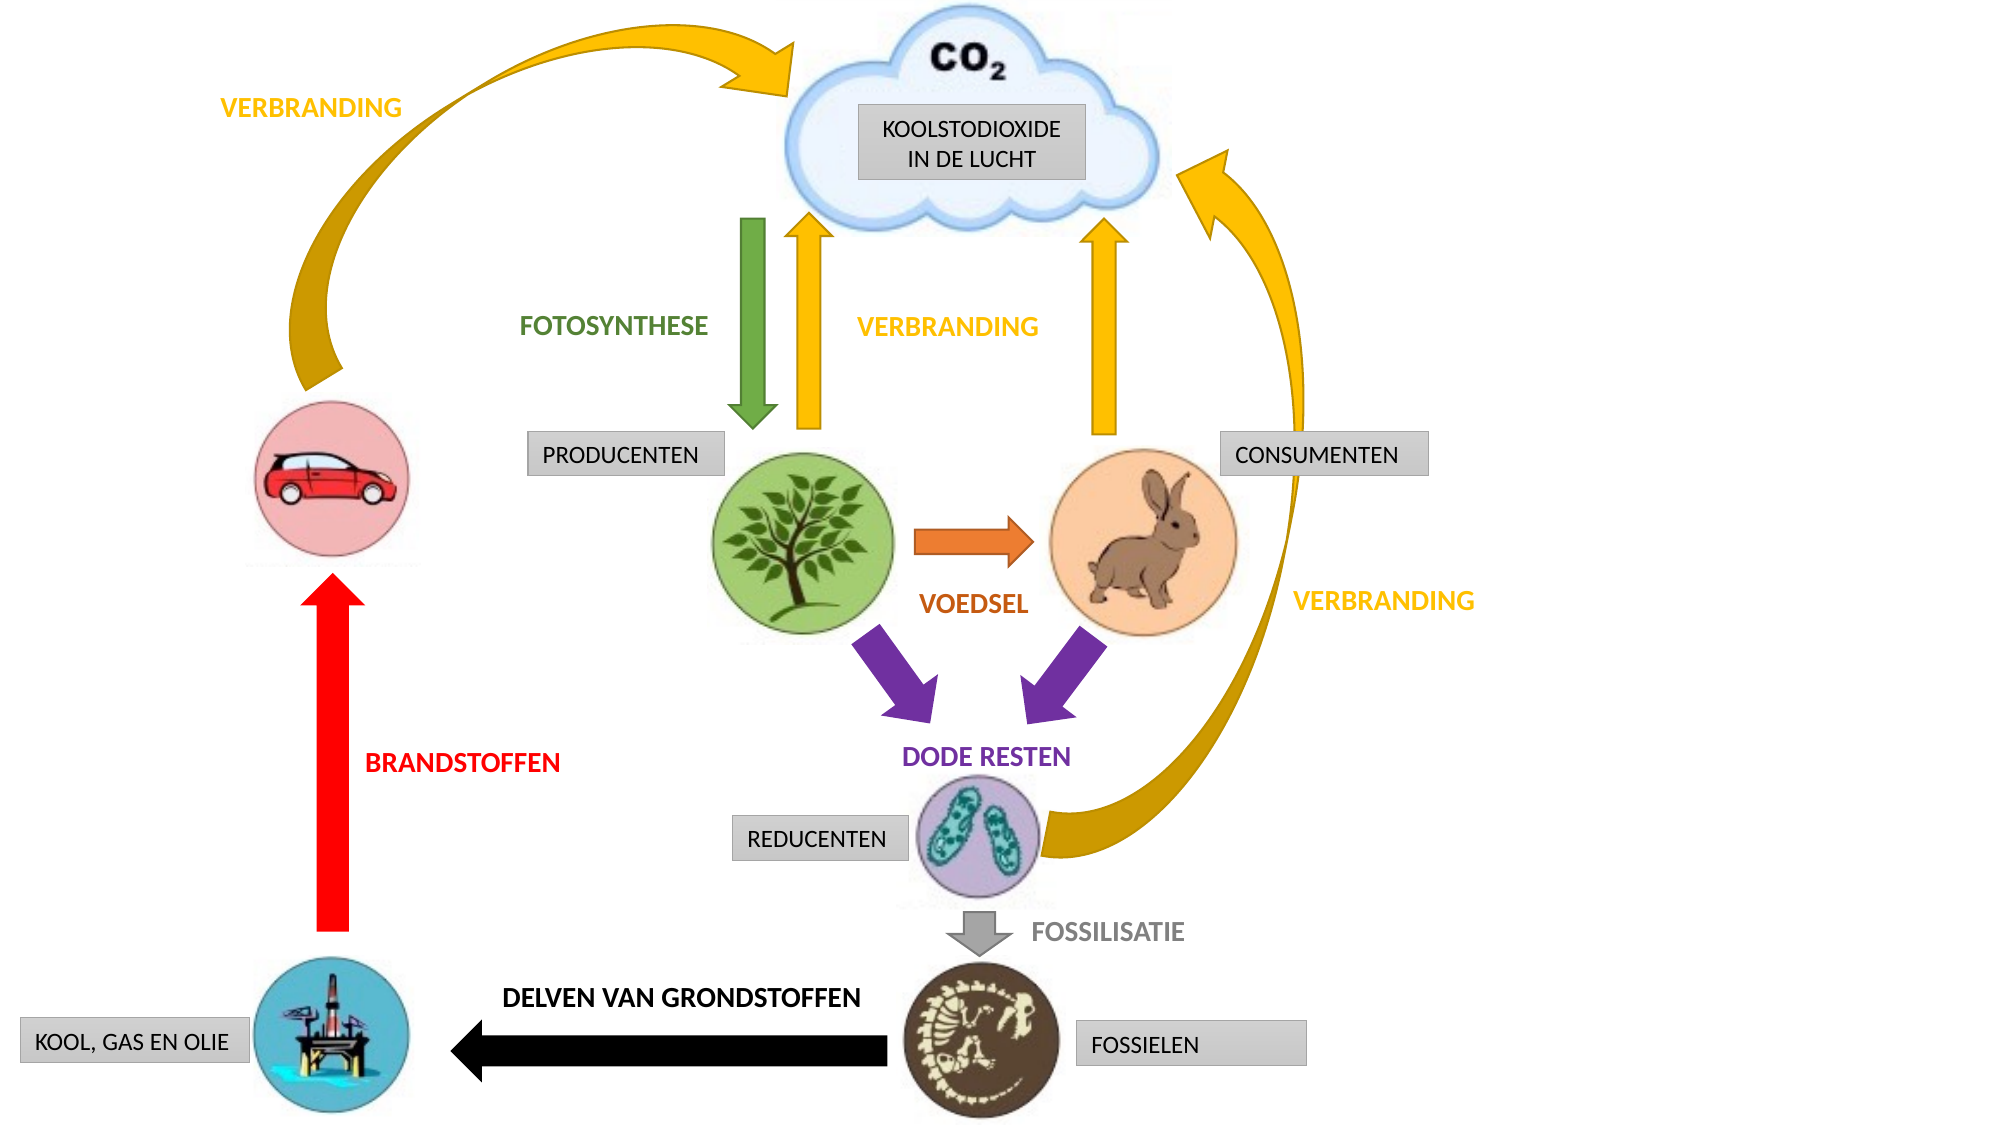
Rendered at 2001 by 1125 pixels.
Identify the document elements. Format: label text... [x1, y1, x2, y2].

picture [245, 392, 421, 567]
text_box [302, 574, 578, 931]
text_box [948, 905, 1202, 956]
text_box FOSSIELEN [1076, 1020, 1307, 1066]
picture [896, 955, 1066, 1125]
text_box [1078, 237, 1111, 436]
text_box KOOL, GAS EN OLIE [20, 1017, 249, 1063]
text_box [1111, 141, 1492, 881]
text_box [504, 245, 777, 429]
picture [896, 781, 1061, 913]
picture [249, 955, 416, 1125]
picture [1039, 445, 1111, 648]
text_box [451, 971, 887, 1080]
picture [707, 447, 902, 645]
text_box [785, 212, 1056, 429]
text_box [903, 517, 1045, 624]
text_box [204, 76, 823, 245]
picture [776, 0, 1172, 237]
text_box REDUCENTEN [732, 815, 896, 861]
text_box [864, 624, 1094, 781]
text_box PRODUCENTEN [527, 431, 725, 476]
